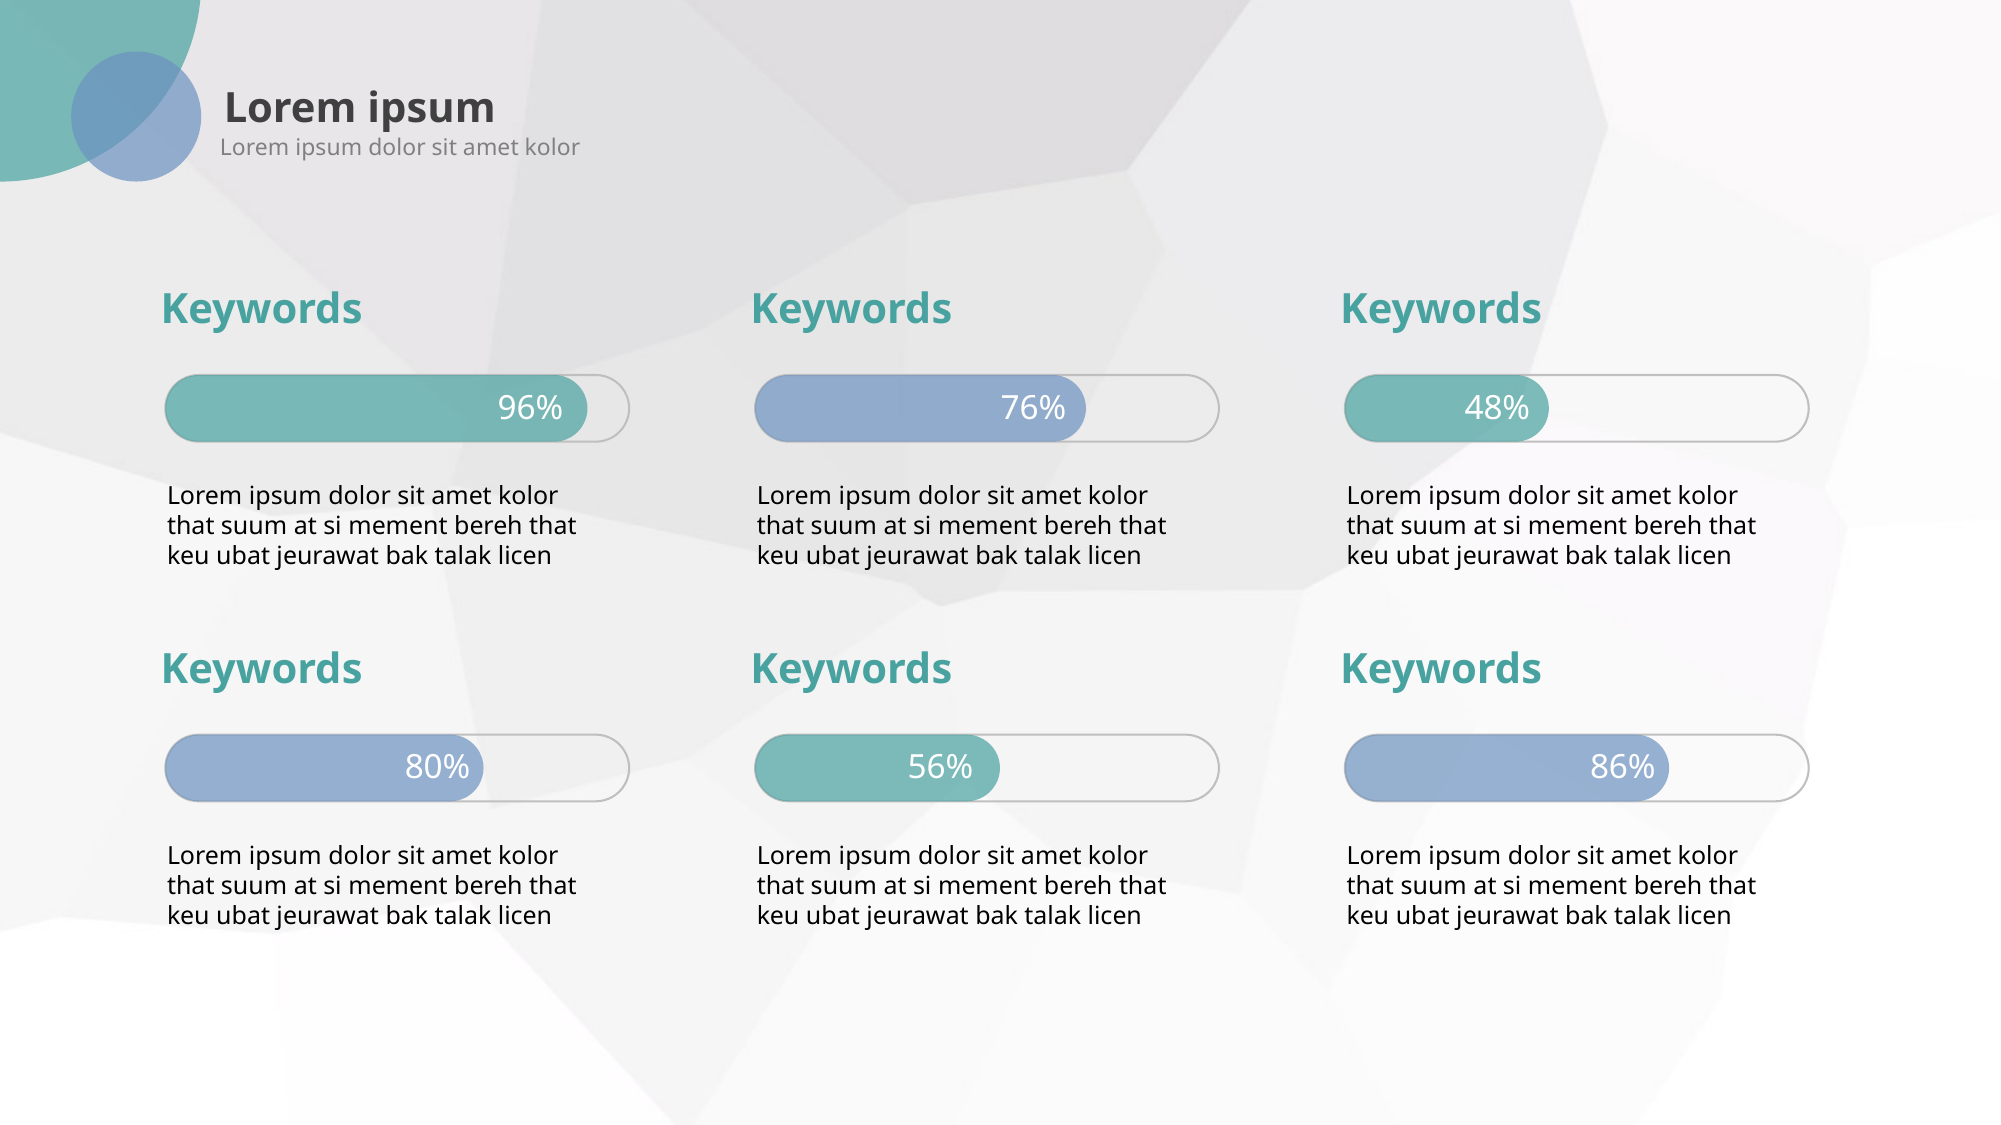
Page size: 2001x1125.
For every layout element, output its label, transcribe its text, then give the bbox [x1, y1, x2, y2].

text_box Lorem ipsum dolor sit amet kolor that suum at si mement bereh that keu ubat jeurawat bak talak licen [742, 472, 1191, 578]
text_box [164, 733, 474, 803]
text_box [0, 0, 202, 183]
text_box [972, 733, 1220, 803]
text_box 80% [390, 738, 486, 793]
picture [0, 0, 2001, 1125]
text_box [1641, 733, 1810, 803]
text_box [1343, 733, 1660, 803]
text_box [753, 373, 1076, 443]
text_box [1517, 373, 1810, 443]
text_box Lorem ipsum dolor sit amet kolor that suum at si mement bereh that keu ubat jeurawat bak talak licen [1331, 472, 1780, 578]
text_box Lorem ipsum dolor sit amet kolor that suum at si mement bereh that keu ubat jeurawat bak talak licen [1331, 832, 1780, 937]
text_box Keywords [145, 634, 378, 699]
text_box Lorem ipsum dolor sit amet kolor that suum at si mement bereh that keu ubat jeurawat bak talak licen [152, 832, 601, 937]
text_box Lorem ipsum [209, 73, 511, 125]
text_box Keywords [1325, 274, 1557, 340]
text_box [555, 373, 631, 443]
text_box Keywords [735, 634, 968, 699]
text_box [1082, 390, 1087, 427]
text_box Keywords [145, 274, 378, 340]
text_box Keywords [1325, 634, 1557, 699]
text_box 56% [892, 738, 989, 793]
text_box Keywords [735, 274, 968, 340]
text_box [754, 733, 1002, 803]
text_box [579, 384, 589, 432]
text_box [455, 733, 631, 803]
text_box [1054, 373, 1220, 443]
text_box 96% [482, 378, 579, 434]
text_box Lorem ipsum dolor sit amet kolor [205, 125, 596, 168]
text_box [70, 50, 203, 183]
text_box 86% [1575, 738, 1671, 793]
text_box [1343, 373, 1539, 443]
text_box [164, 373, 577, 443]
text_box 76% [985, 378, 1082, 434]
text_box [1545, 390, 1550, 426]
text_box 48% [1449, 378, 1545, 434]
text_box Lorem ipsum dolor sit amet kolor that suum at si mement bereh that keu ubat jeurawat bak talak licen [742, 832, 1191, 937]
text_box Lorem ipsum dolor sit amet kolor that suum at si mement bereh that keu ubat jeurawat bak talak licen [152, 472, 601, 578]
